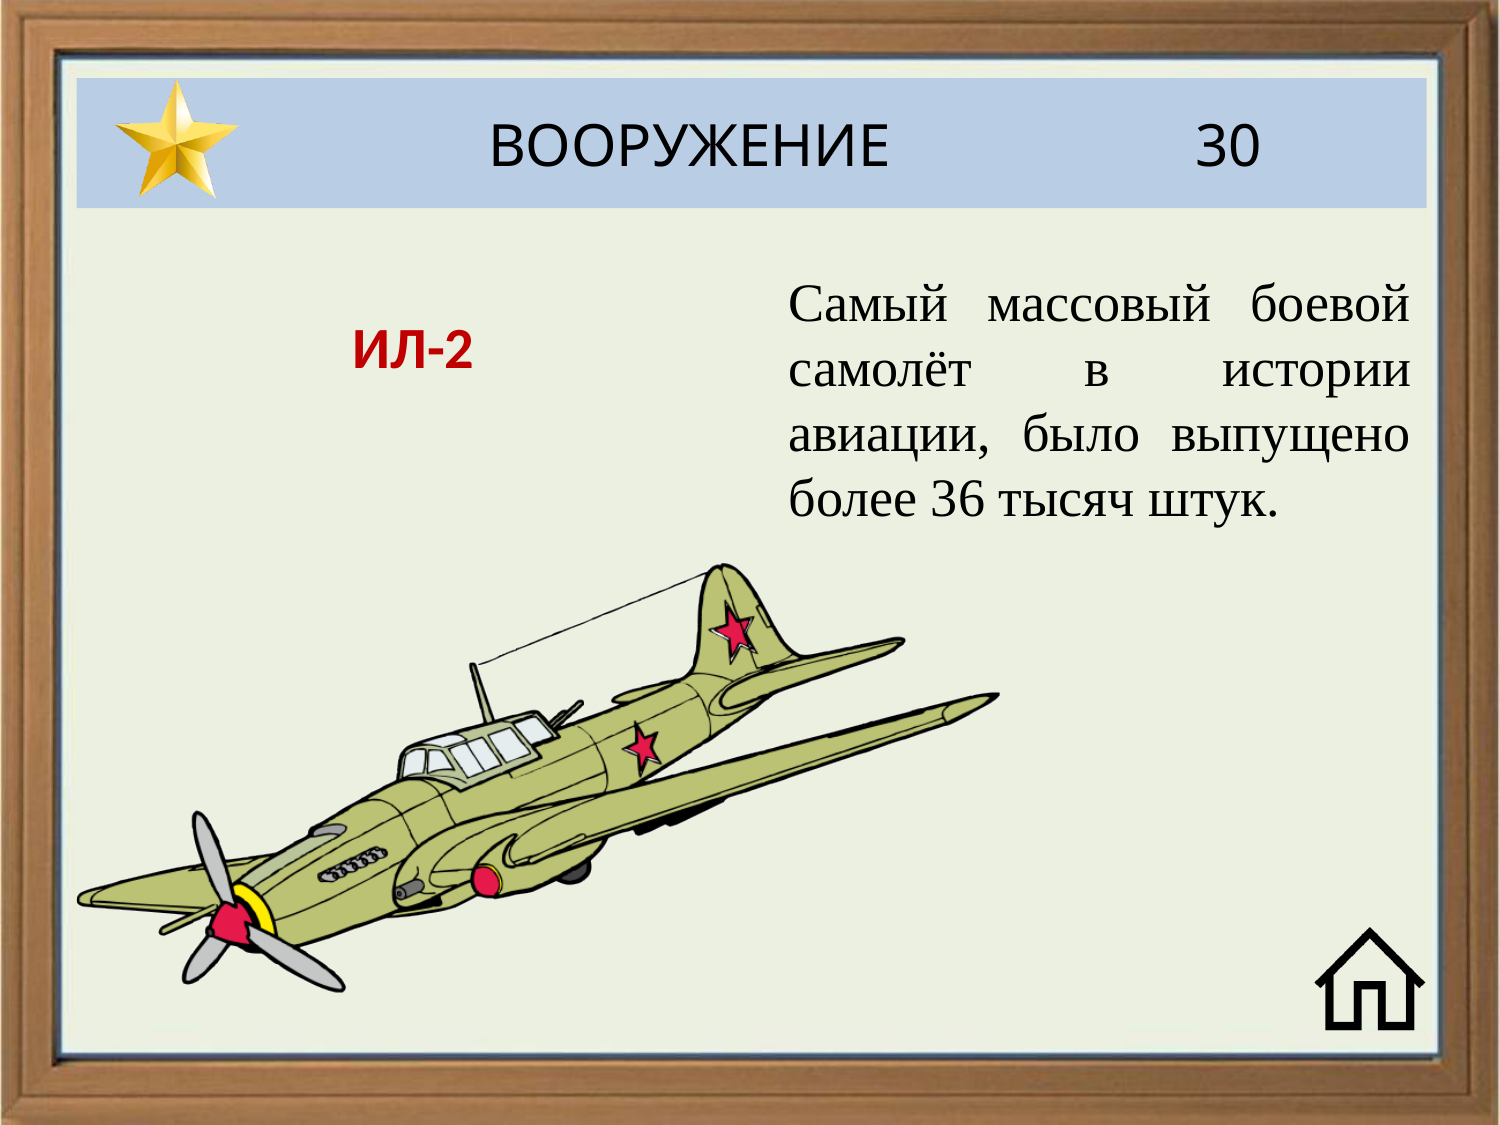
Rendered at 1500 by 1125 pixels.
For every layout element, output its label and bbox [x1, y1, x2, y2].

list [0, 0, 1500, 1125]
picture [111, 77, 241, 200]
picture [76, 538, 1000, 1036]
picture [1304, 916, 1434, 1046]
